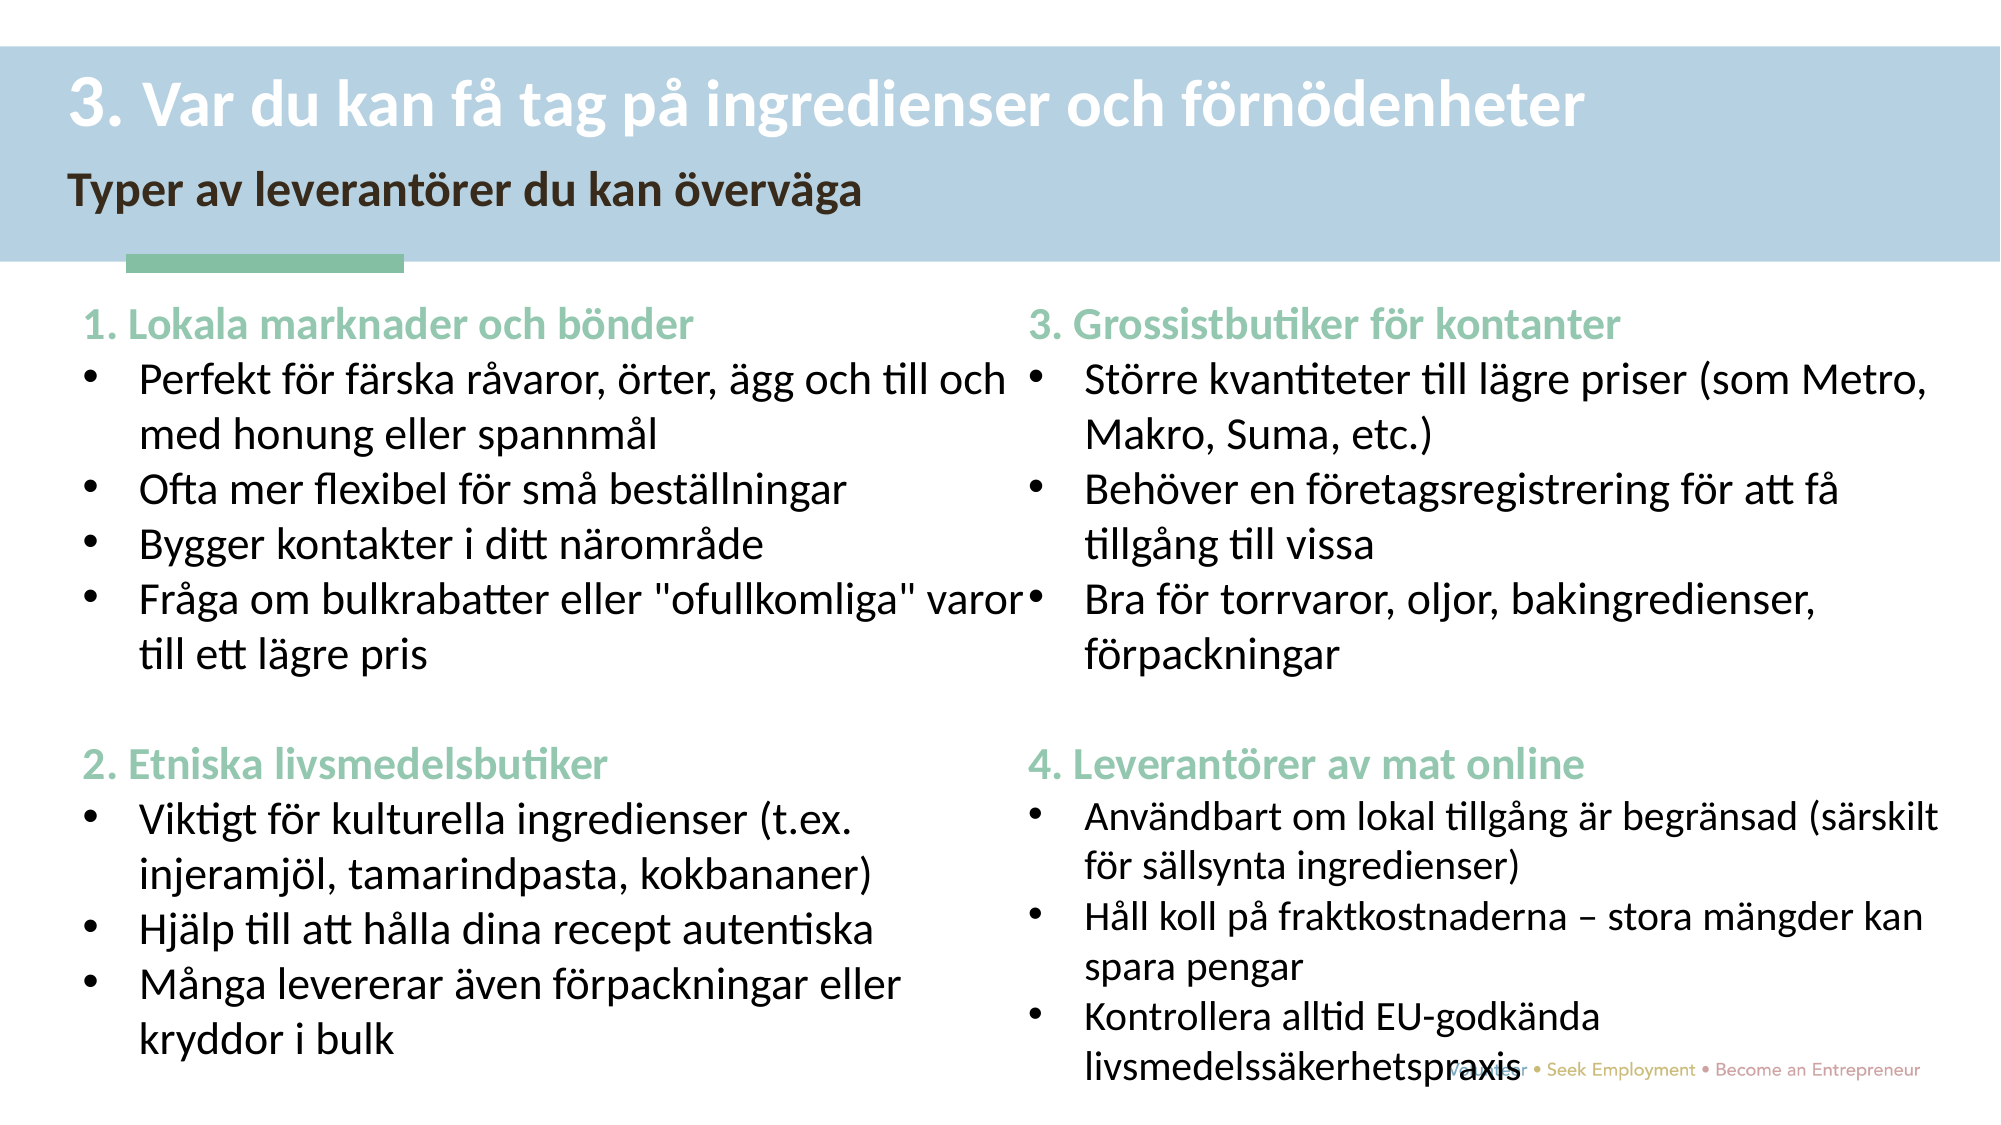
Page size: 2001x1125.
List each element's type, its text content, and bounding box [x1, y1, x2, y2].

text_box 1. Lokala marknader och bönder Perfekt för färska råvaror, örter, ägg och till och med honung eller spannmål Ofta mer flexibel för små beställningar Bygger kontakter i ditt närområde Fråga om bulkrabatter eller "ofullkomliga" varor till ett lägre pris 2. Etniska livsmedelsbutiker Viktigt för kulturella ingredienser (t.ex. injeramjöl, tamarindpasta, kokbananer) Hjälp till att hålla dina recept autentiska Många levererar även förpackningar eller kryddor i bulk 3. Grossistbutiker för kontanter Större kvantiteter till lägre priser (som Metro, Makro, Suma, etc.) Behöver en företagsregistrering för att få tillgång till vissa Bra för torrvaror, oljor, bakingredienser, förpackningar 4. Leverantörer av mat online Användbart om lokal tillgång är begränsad (särskilt för sällsynta ingredienser) Håll koll på fraktkostnaderna – stora mängder kan spara pengar Kontrollera alltid EU-godkända livsmedelssäkerhetspraxis [67, 286, 1989, 1125]
list 3. Var du kan få tag på ingredienser och förnödenheter Typer av leverantörer du kan överväga [52, 75, 1815, 261]
